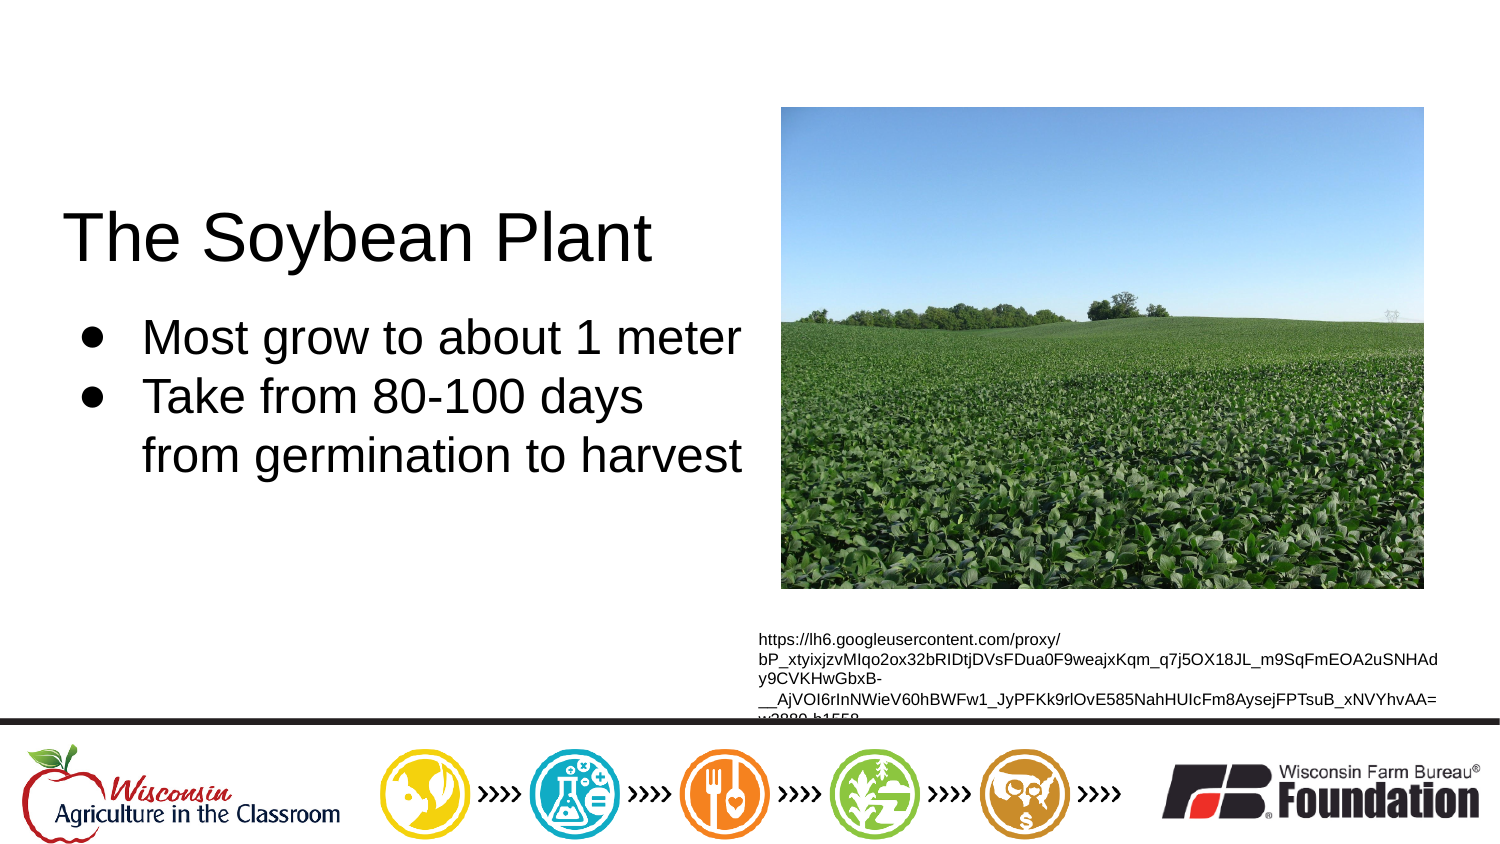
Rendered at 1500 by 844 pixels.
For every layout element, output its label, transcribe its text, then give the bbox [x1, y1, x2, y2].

picture [780, 106, 1424, 590]
text_box https://lh6.googleusercontent.com/proxy/bP_xtyixjzvMIqo2ox32bRIDtjDVsFDua0F9weajxKqm_q7j5OX18JL_m9SqFmEOA2uSNHAdy9CVKHwGbxB-__AjVOI6rInNWieV60hBWFw1_JyPFKk9rlOvE585NahHUIcFm8AysejFPTsuB_xNVYhvAA=w2880-h1558 [743, 613, 1461, 695]
title The Soybean Plant Most grow to about 1 meter Take from 80-100 days from germination to harvest [47, 60, 765, 574]
picture [0, 718, 1500, 844]
